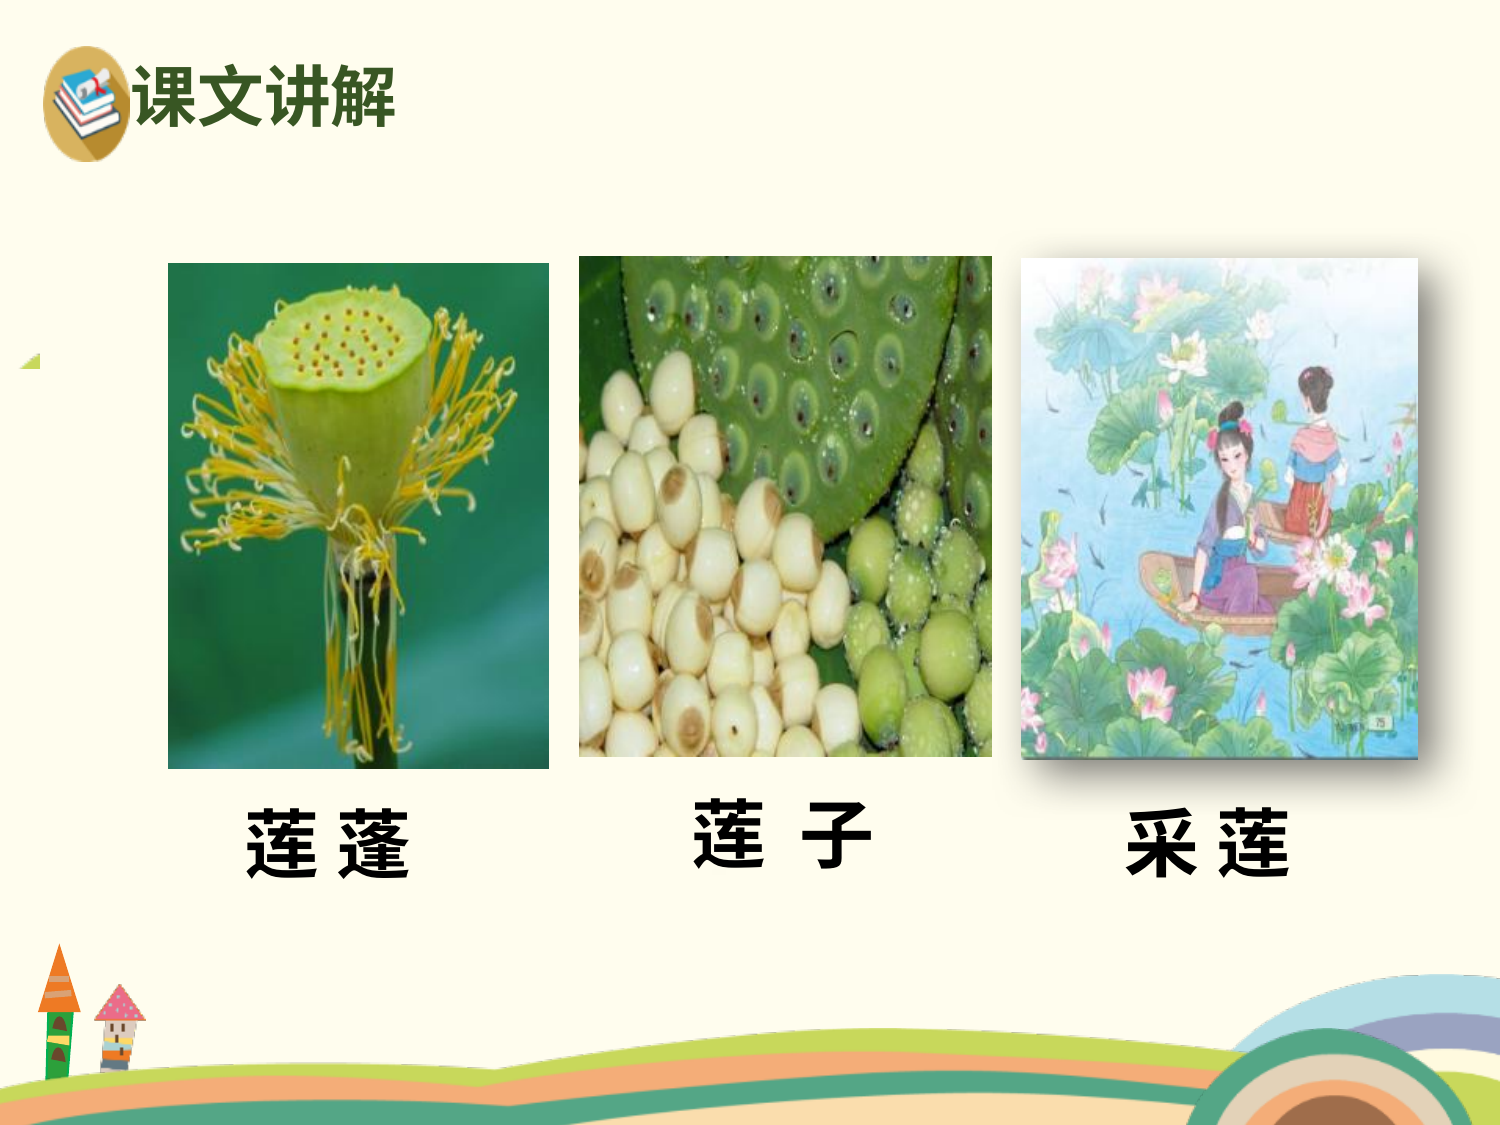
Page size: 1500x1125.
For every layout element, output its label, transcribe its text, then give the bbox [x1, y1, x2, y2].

picture [0, 0, 1500, 1125]
text_box 莲 子 [676, 780, 903, 885]
text_box 课文讲解 [115, 47, 413, 143]
text_box 莲 蓬 [229, 790, 525, 895]
text_box 采 莲 [1109, 789, 1336, 895]
